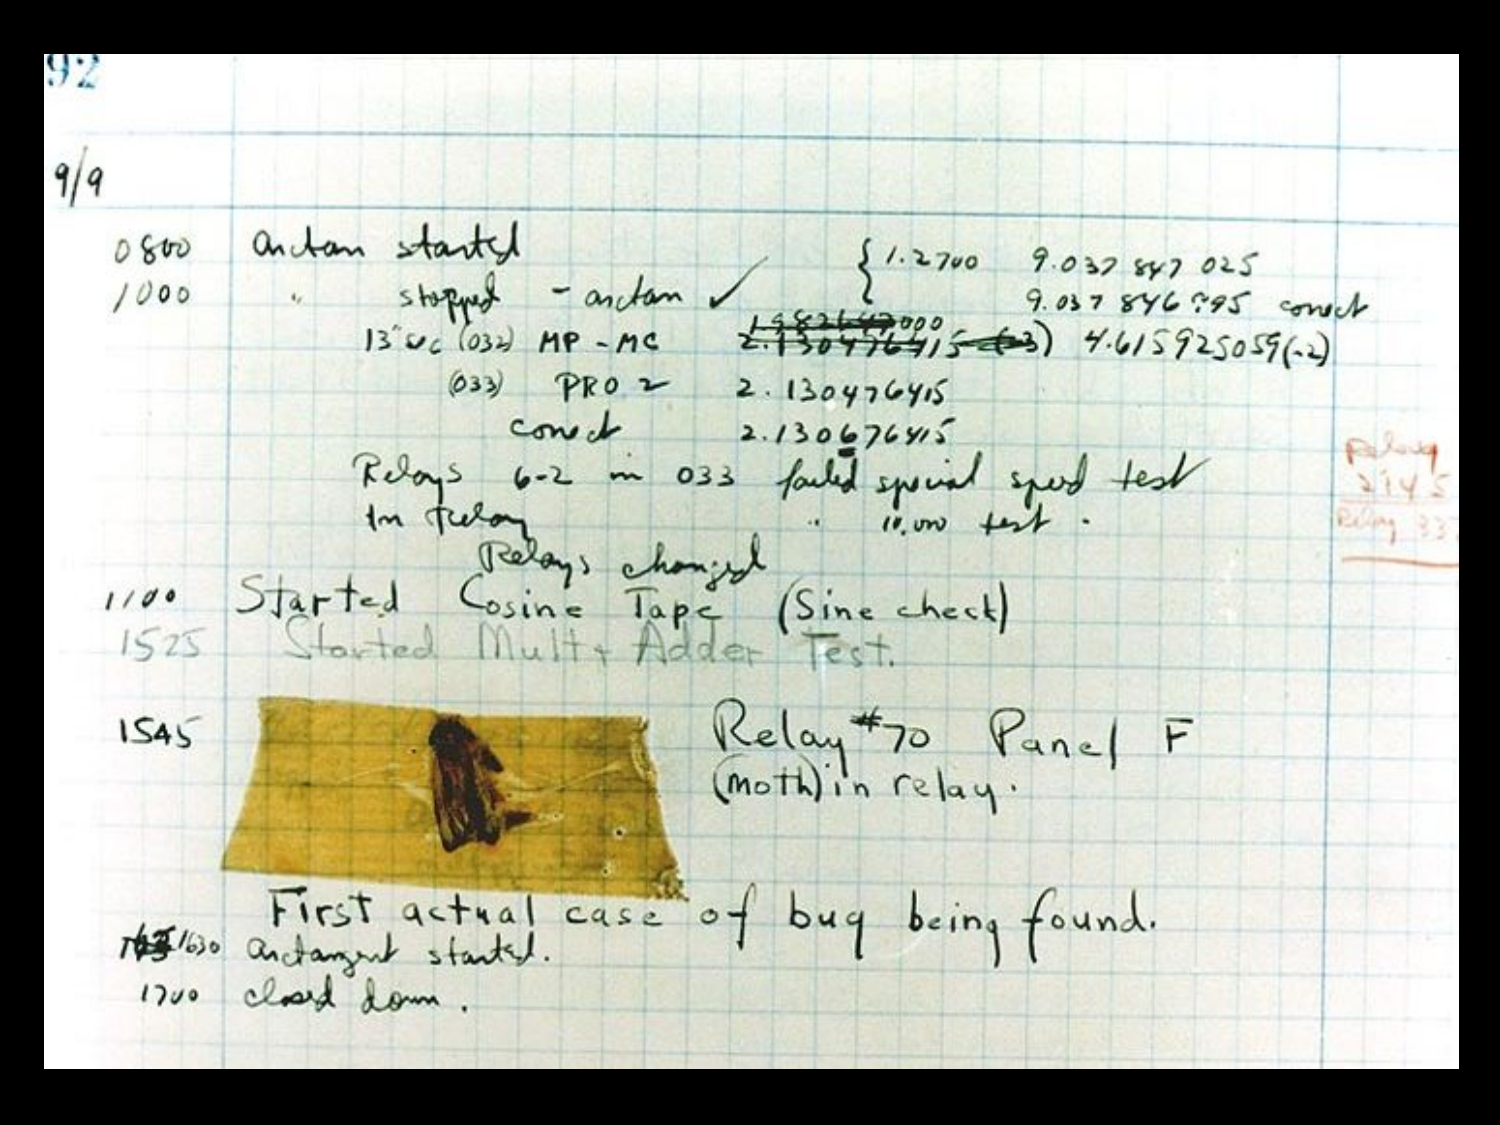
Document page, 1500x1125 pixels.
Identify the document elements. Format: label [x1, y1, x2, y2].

text_box [0, 0, 1500, 1125]
picture [43, 54, 1459, 1069]
